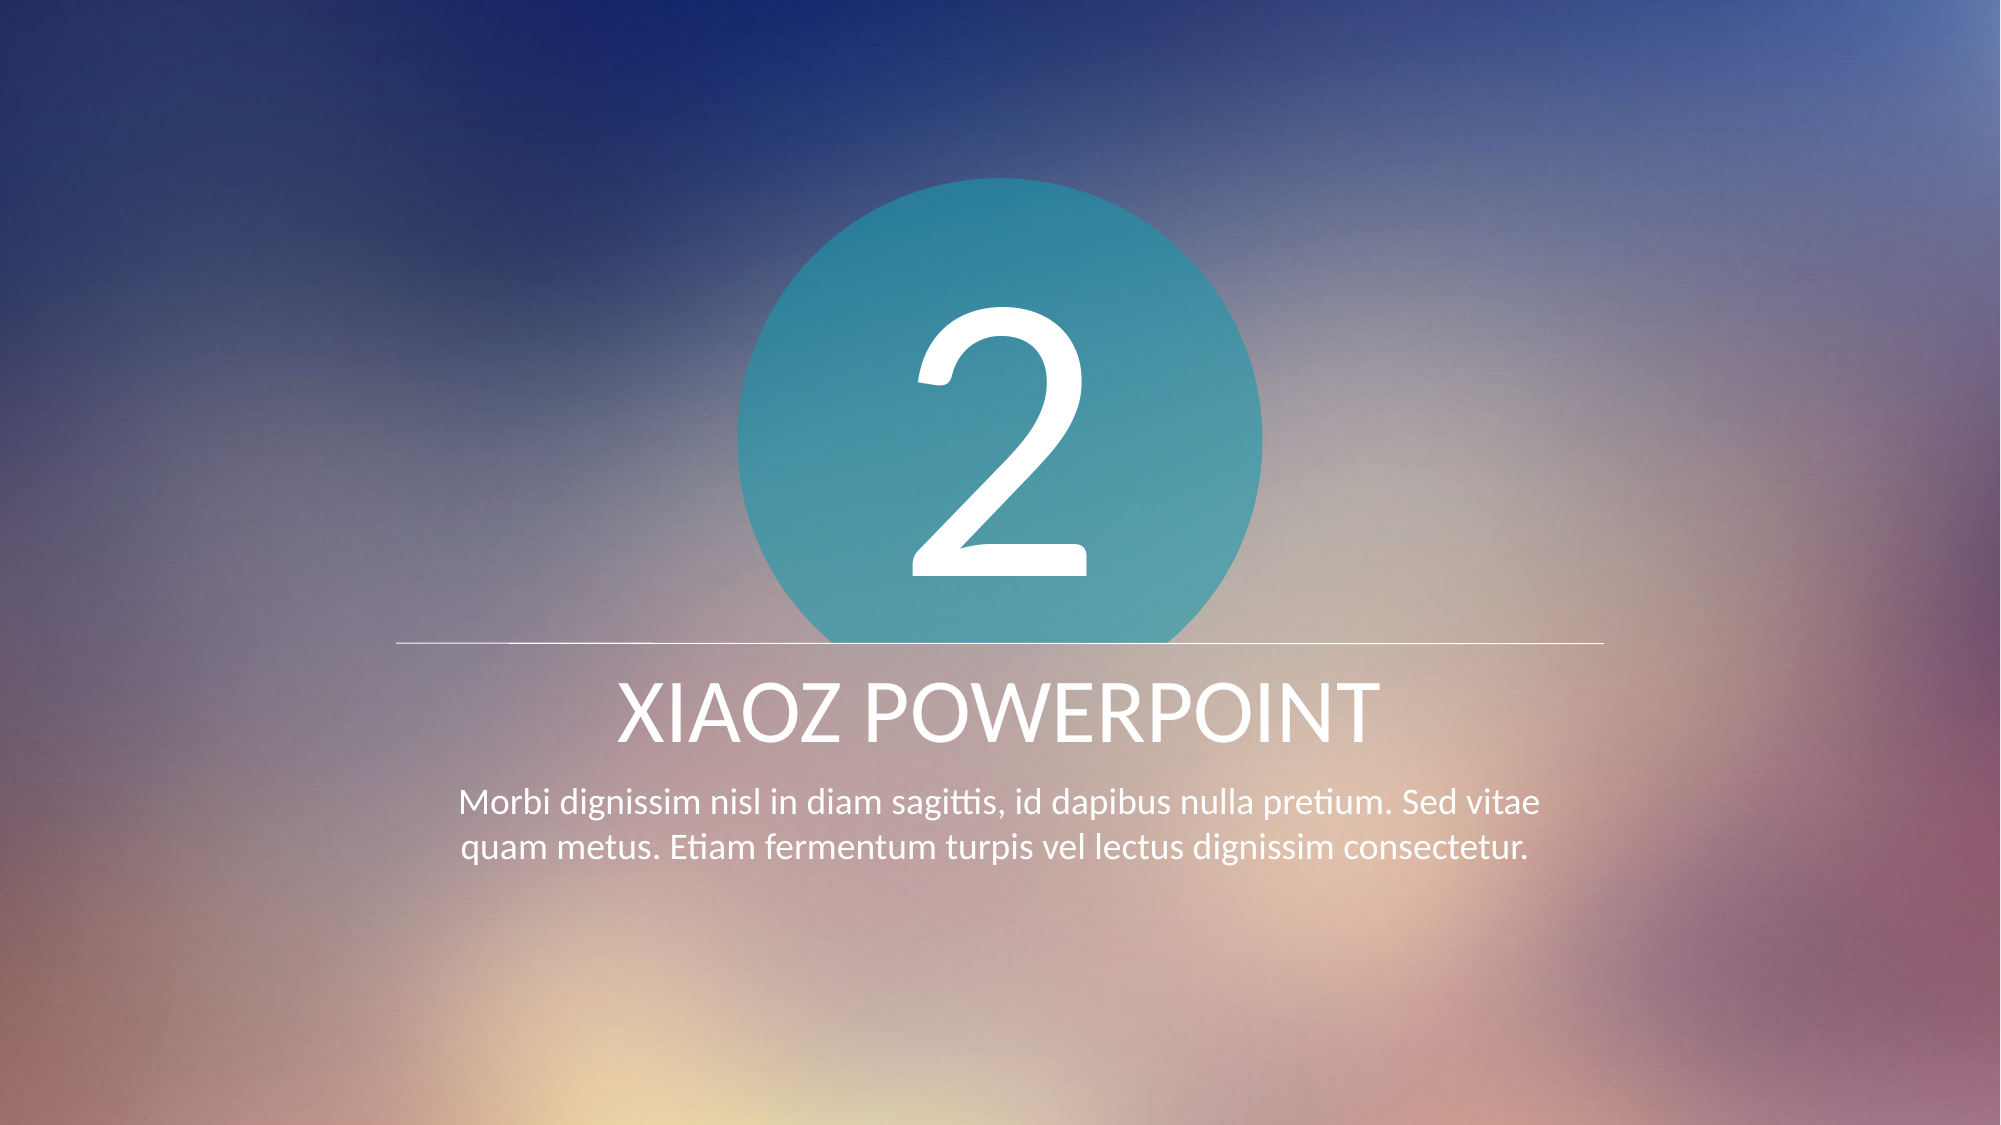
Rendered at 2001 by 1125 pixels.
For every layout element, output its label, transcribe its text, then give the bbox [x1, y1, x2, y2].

text_box XIAOZ POWERPOINT [278, 643, 1722, 768]
picture [0, 0, 2001, 1125]
text_box 2 [736, 177, 1264, 642]
text_box Morbi dignissim nisl in diam sagittis, id dapibus nulla pretium. Sed vitae quam metus. Etiam fermentum turpis vel lectus dignissim consectetur. [434, 769, 1566, 875]
